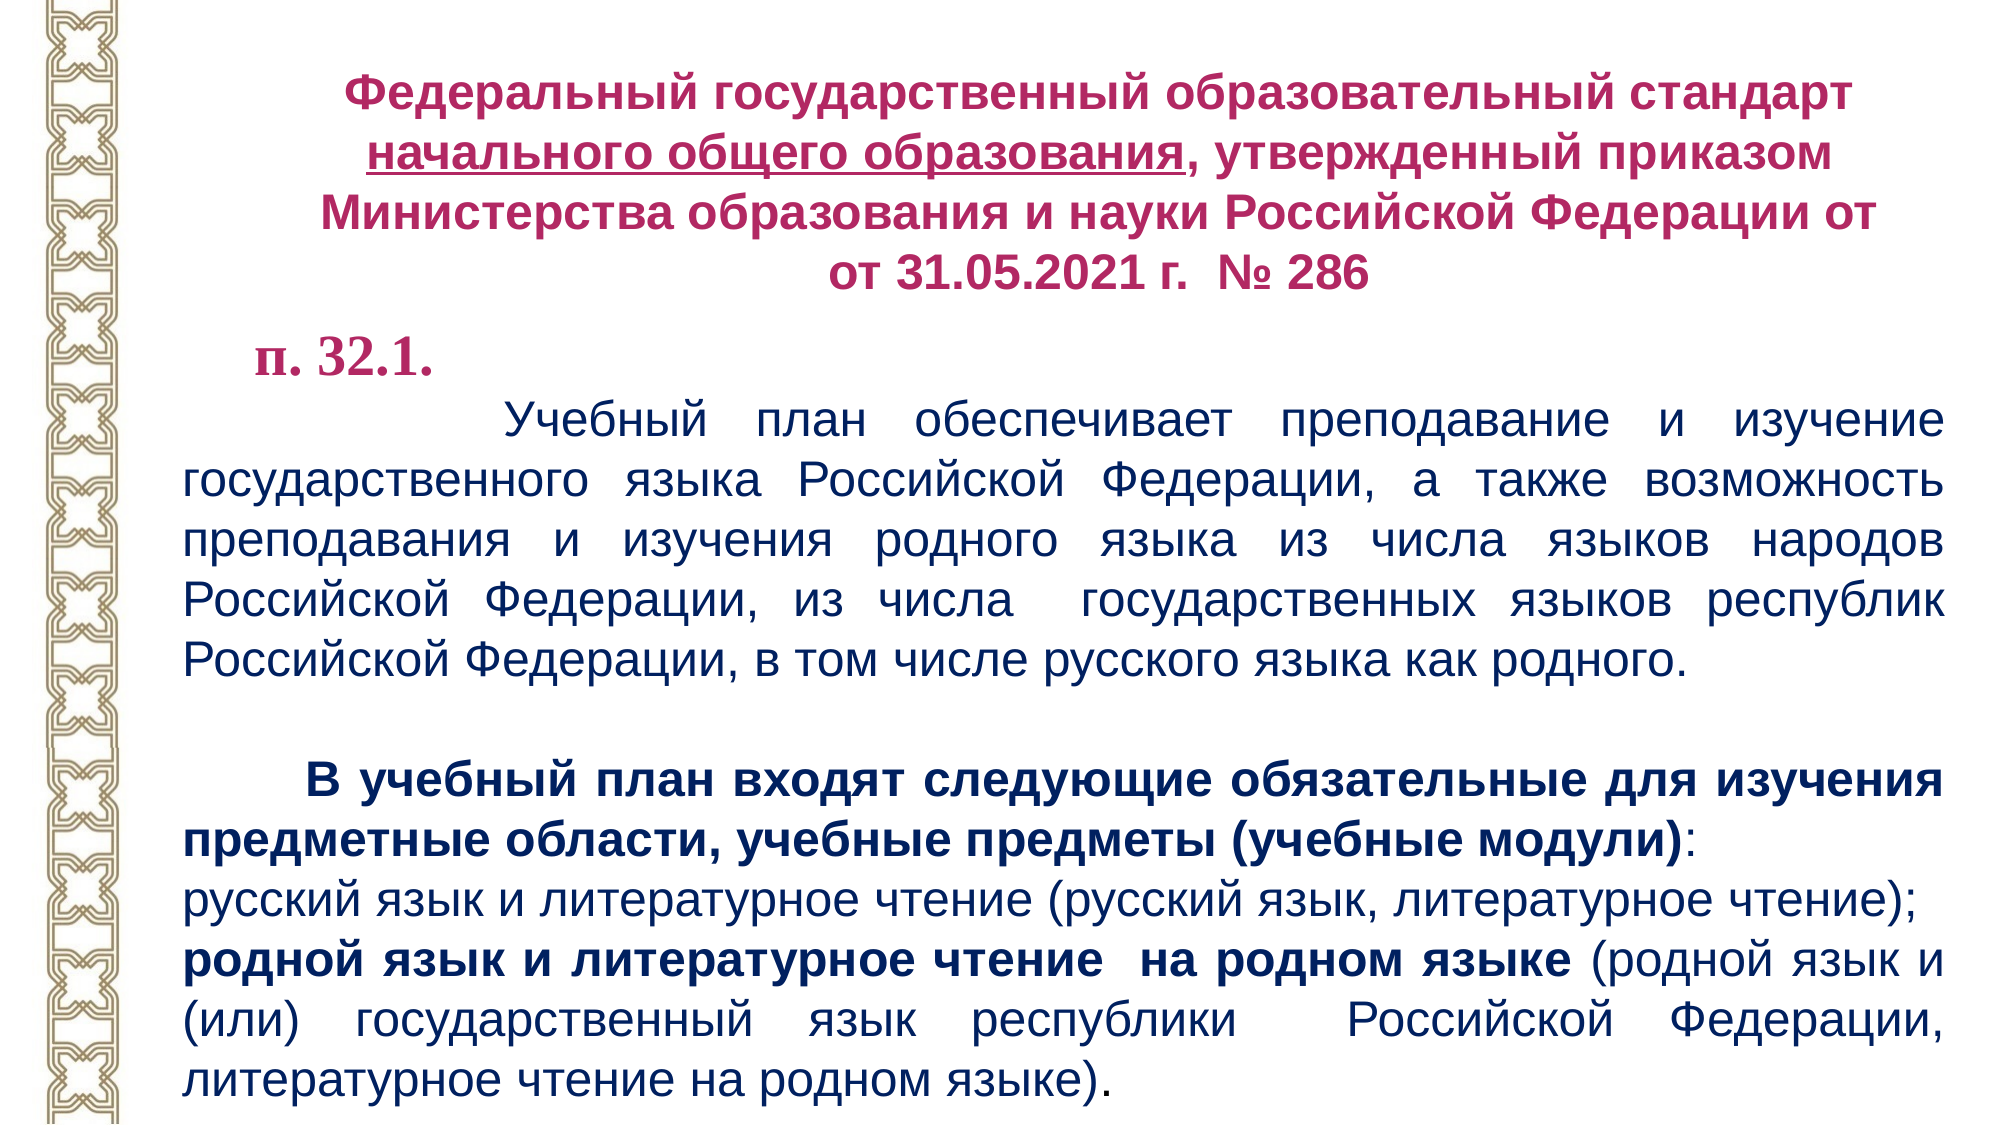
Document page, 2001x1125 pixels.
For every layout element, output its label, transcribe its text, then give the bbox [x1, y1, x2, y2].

text_box п. 32.1. Учебный план обеспечивает преподавание и изучение государственного языка Российской Федерации, а также возможность преподавания и изучения родного языка из числа языков народов Российской Федерации, из числа государственных языков республик Российской Федерации, в том числе русского языка как родного. В учебный план входят следующие обязательные для изучения предметные области, учебные предметы (учебные модули): русский язык и литературное чтение (русский язык, литературное чтение); родной язык и литературное чтение на родном языке (родной язык и (или) государственный язык республики Российской Федерации, литературное чтение на родном языке). [167, 309, 1961, 1115]
picture [0, 0, 2001, 1125]
text_box Федеральный государственный образовательный стандарт начального общего образования, утвержденный приказом Министерства образования и науки Российской Федерации от от 31.05.2021 г. № 286 [297, 51, 1902, 307]
